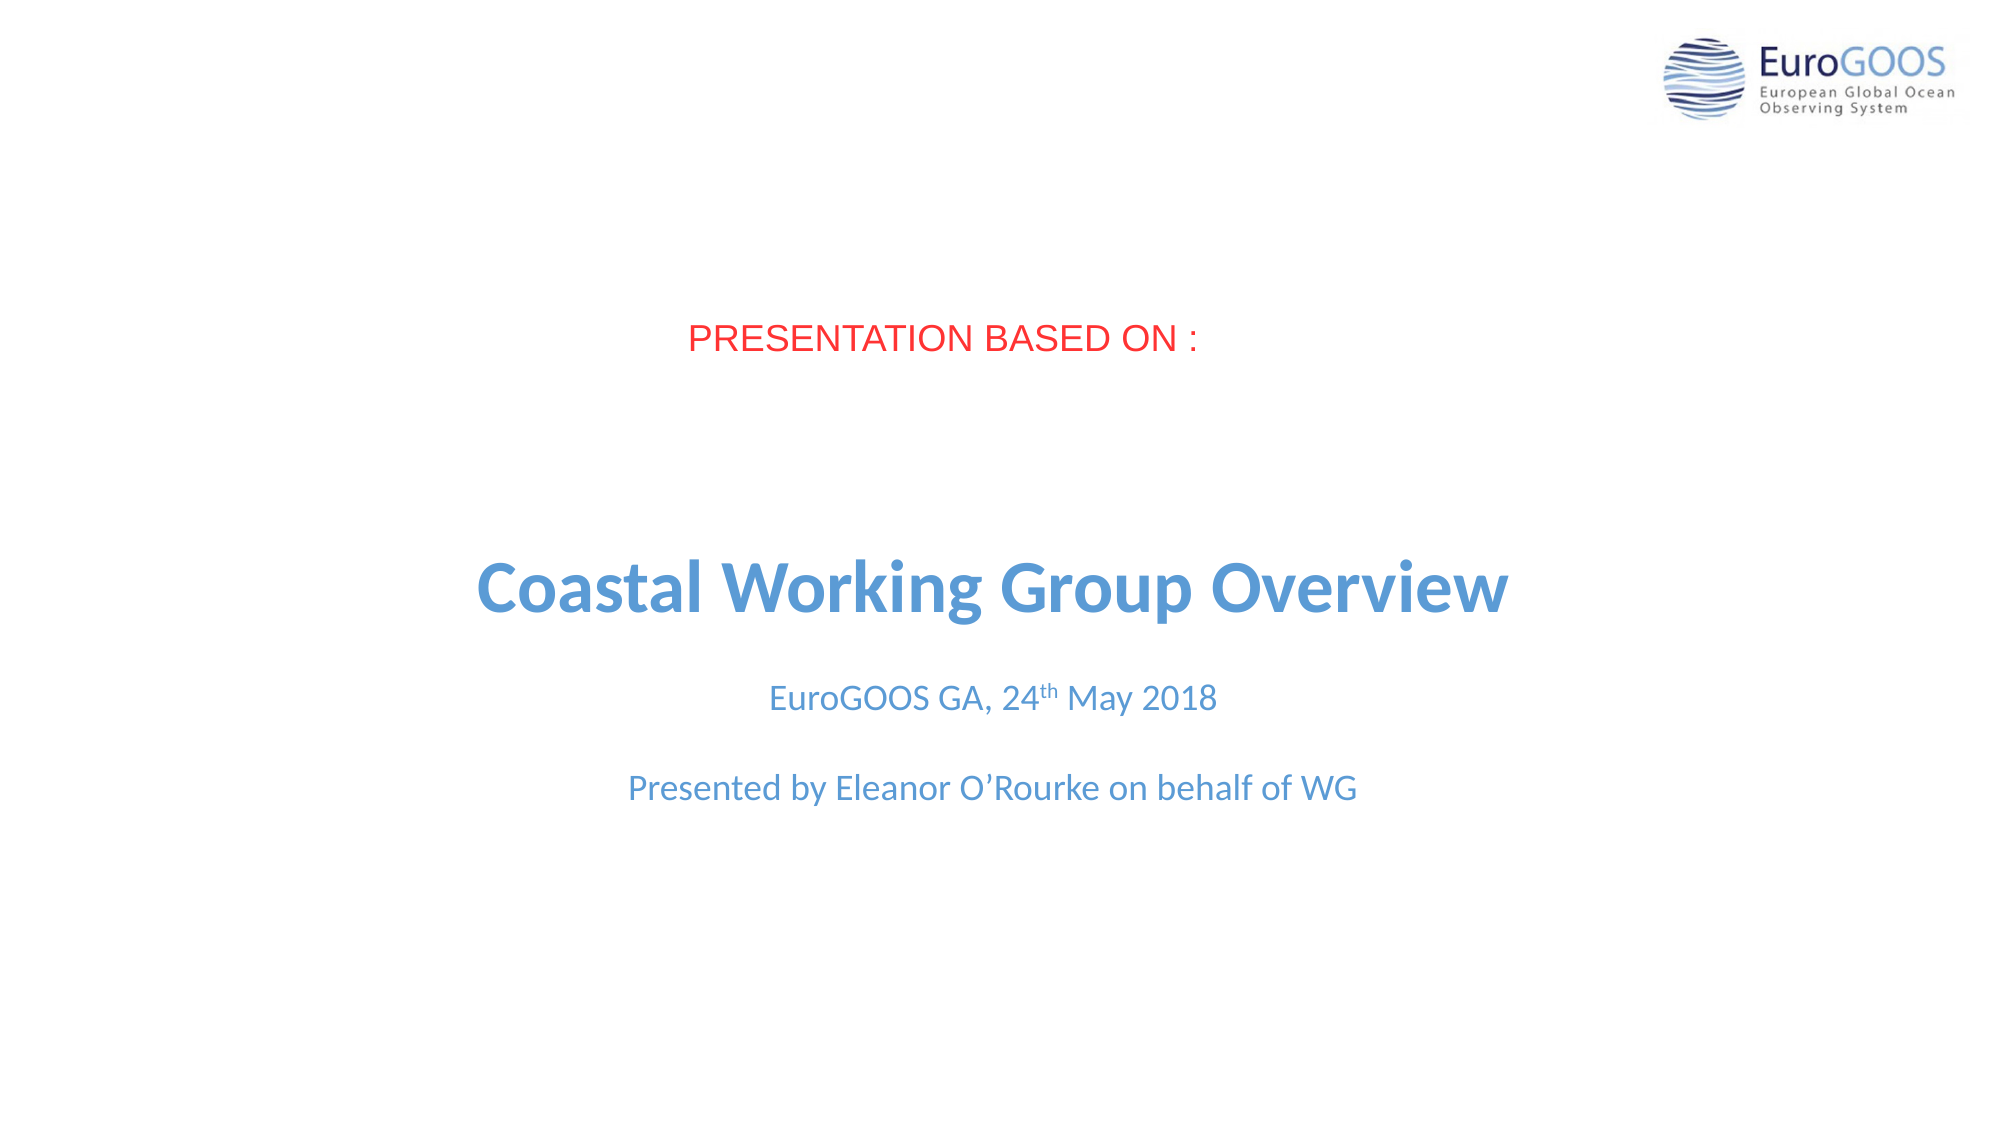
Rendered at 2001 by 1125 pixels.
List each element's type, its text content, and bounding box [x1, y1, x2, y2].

text_box PRESENTATION BASED ON : [673, 307, 1225, 364]
text_box Coastal Working Group Overview EuroGOOS GA, 24th May 2018 Presented by Eleanor O’Rourke on behalf of WG [278, 530, 1709, 815]
picture [1647, 28, 1970, 128]
